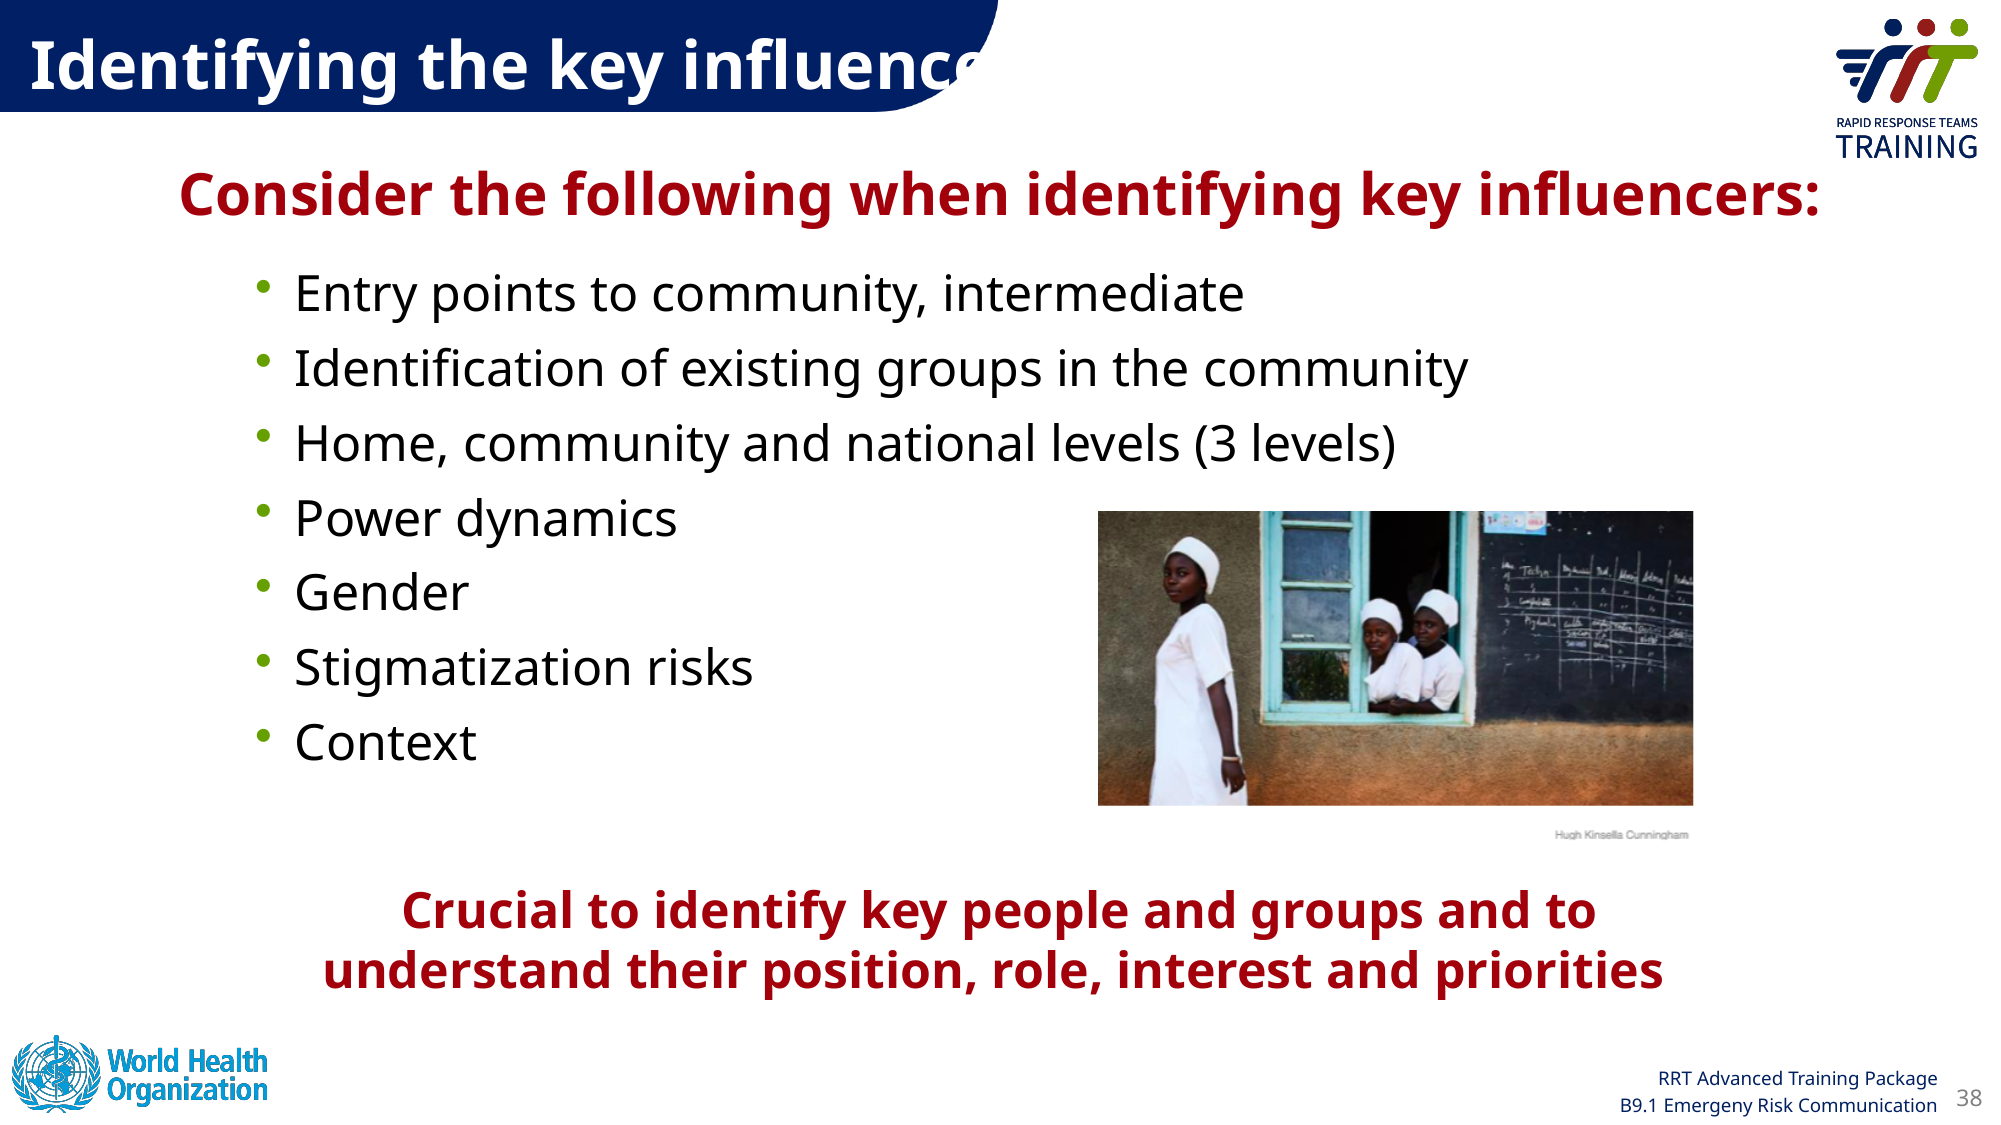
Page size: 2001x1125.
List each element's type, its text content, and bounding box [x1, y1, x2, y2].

picture [12, 1083, 48, 1113]
picture [46, 1056, 54, 1062]
picture [12, 1035, 54, 1068]
text_box Crucial to identify key people and groups and to understand their position, role, interest and priorities [257, 871, 1743, 1007]
picture [71, 1053, 90, 1091]
text_box Identifying the key influencers [22, 15, 1401, 122]
picture [36, 1088, 78, 1105]
list Entry points to community, intermediate Identification of existing groups in the community Home, community and national levels (3 levels) Power dynamics Gender Stigmatization risks Context [247, 260, 1597, 796]
picture [24, 1054, 36, 1087]
picture [50, 1108, 62, 1113]
text_box Consider the following when identifying key influencers: [171, 158, 1829, 236]
picture [0, 0, 999, 112]
picture [22, 1062, 26, 1077]
picture [34, 1054, 43, 1078]
picture [40, 1062, 47, 1070]
picture [30, 1083, 37, 1091]
picture [59, 1035, 267, 1113]
picture [1835, 19, 1978, 167]
picture [1097, 511, 1697, 845]
